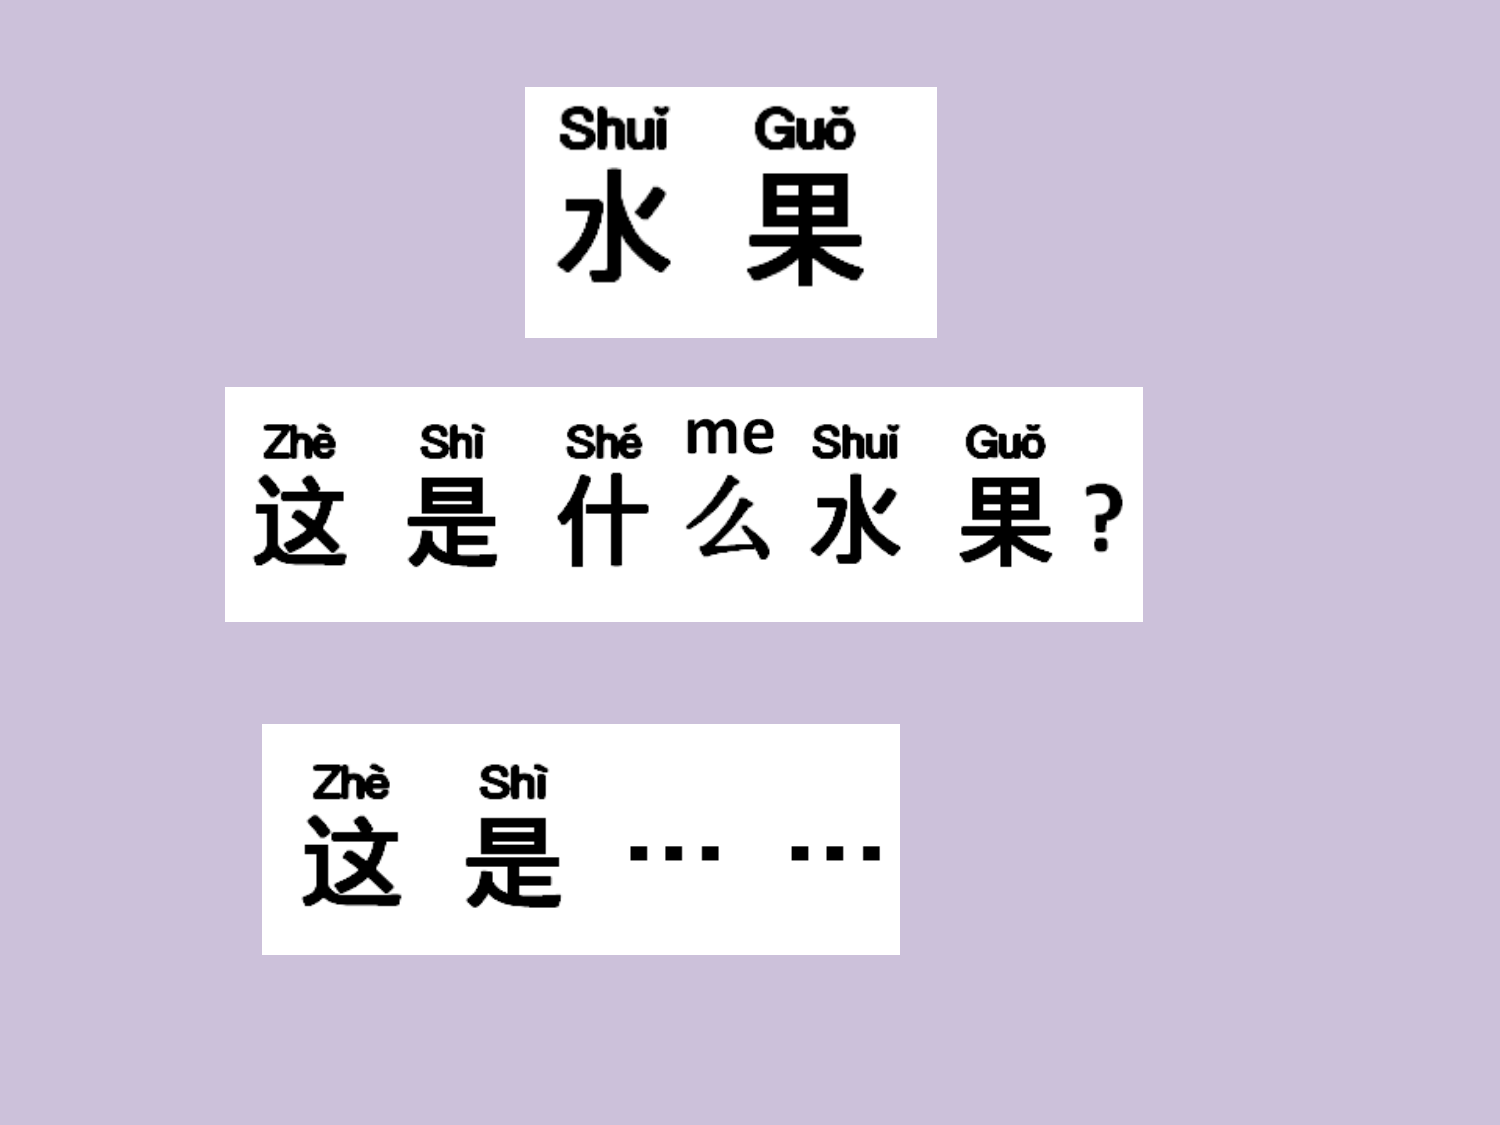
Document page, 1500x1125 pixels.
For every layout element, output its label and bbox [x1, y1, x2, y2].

picture [262, 724, 901, 955]
picture [524, 87, 937, 338]
text_box [224, 387, 1143, 623]
